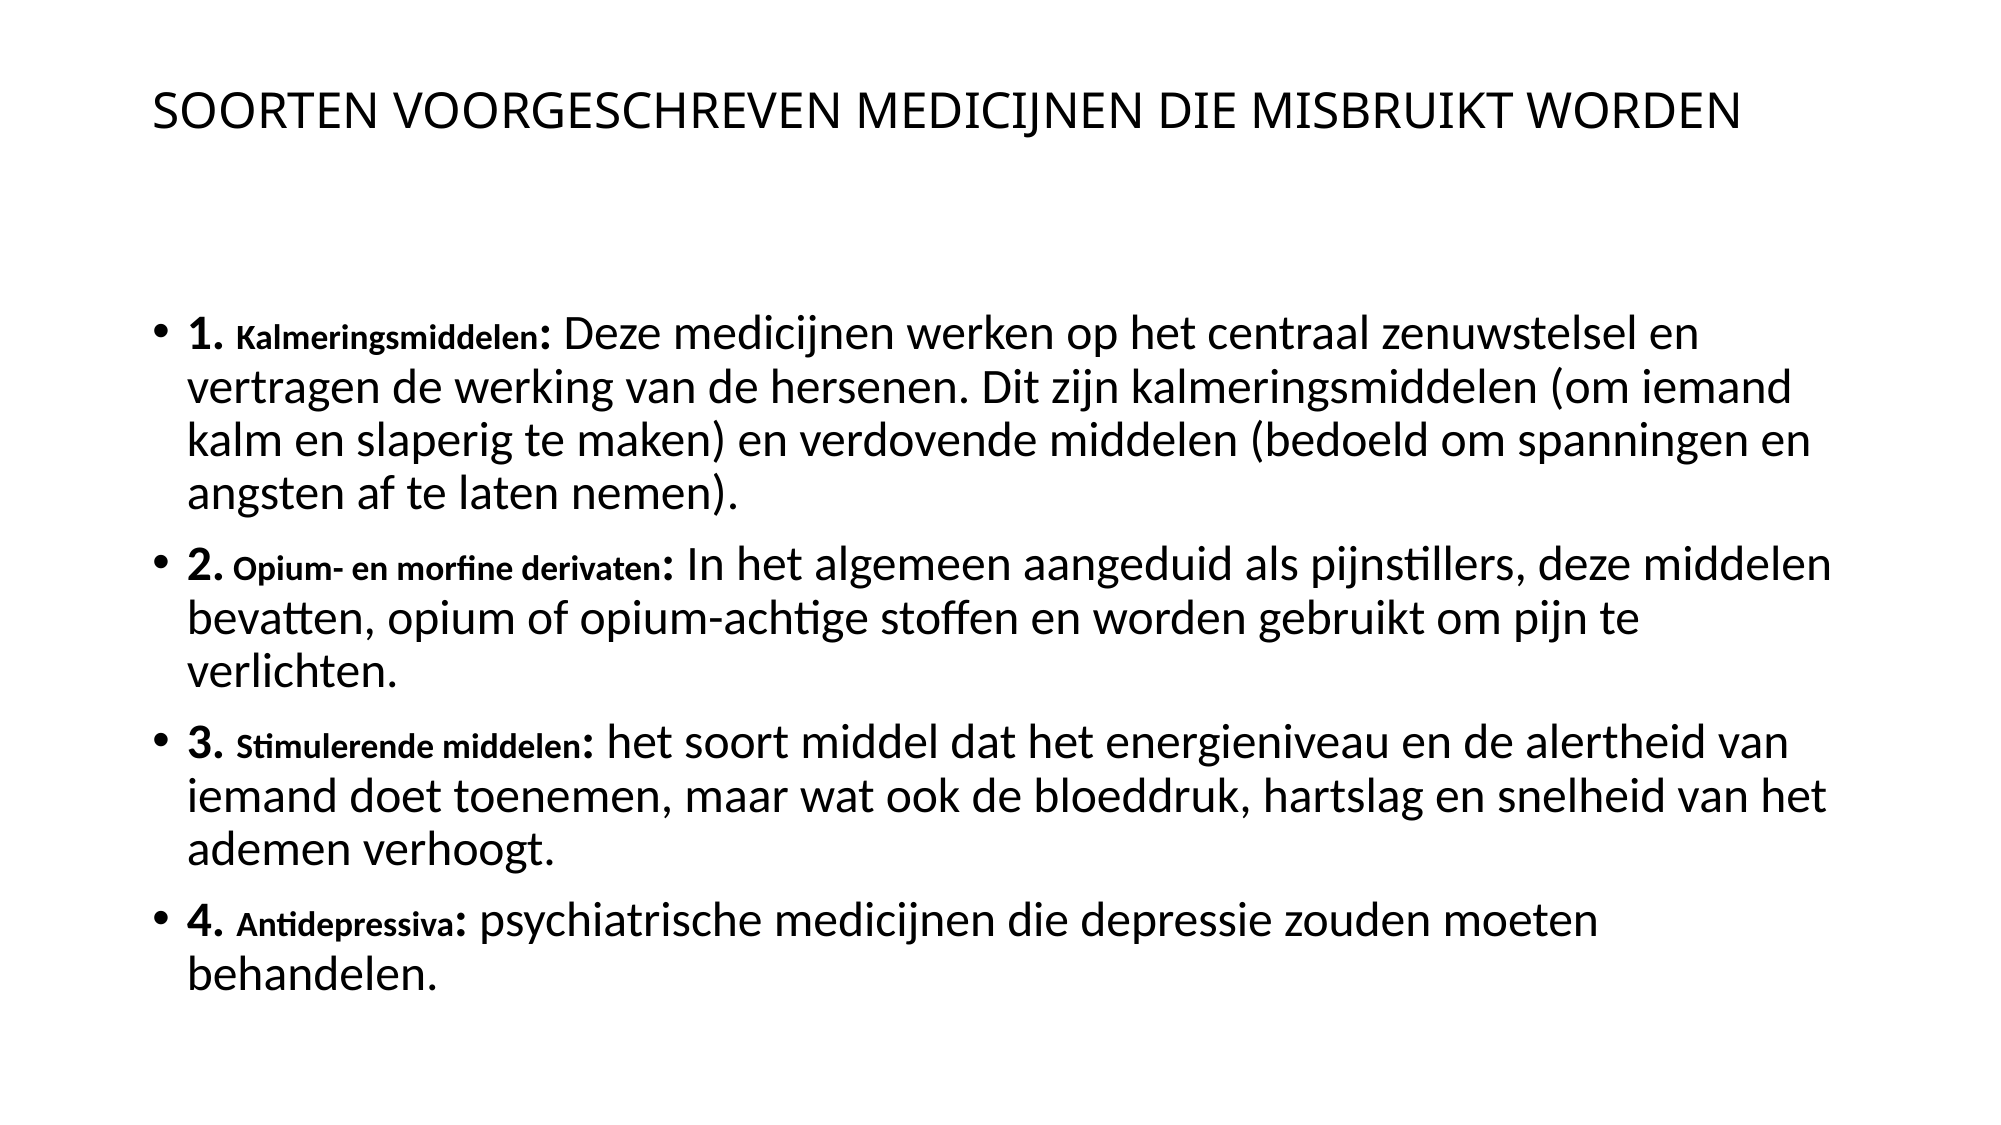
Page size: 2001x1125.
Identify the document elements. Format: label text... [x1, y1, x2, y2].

list 1. Kalmeringsmiddelen: Deze medicijnen werken op het centraal zenuwstelsel en vertragen de werking van de hersenen. Dit zijn kalmeringsmiddelen (om iemand kalm en slaperig te maken) en verdovende middelen (bedoeld om spanningen en angsten af te laten nemen). 2. Opium- en morfine derivaten: In het algemeen aangeduid als pijnstillers, deze middelen bevatten, opium of opium-achtige stoffen en worden gebruikt om pijn te verlichten. 3. Stimulerende middelen: het soort middel dat het energieniveau en de alertheid van iemand doet toenemen, maar wat ook de bloeddruk, hartslag en snelheid van het ademen verhoogt. 4. Antidepressiva: psychiatrische medicijnen die depressie zouden moeten behandelen. [137, 299, 1863, 1014]
title SOORTEN VOORGESCHREVEN MEDICIJNEN DIE MISBRUIKT WORDEN [137, 59, 1863, 278]
